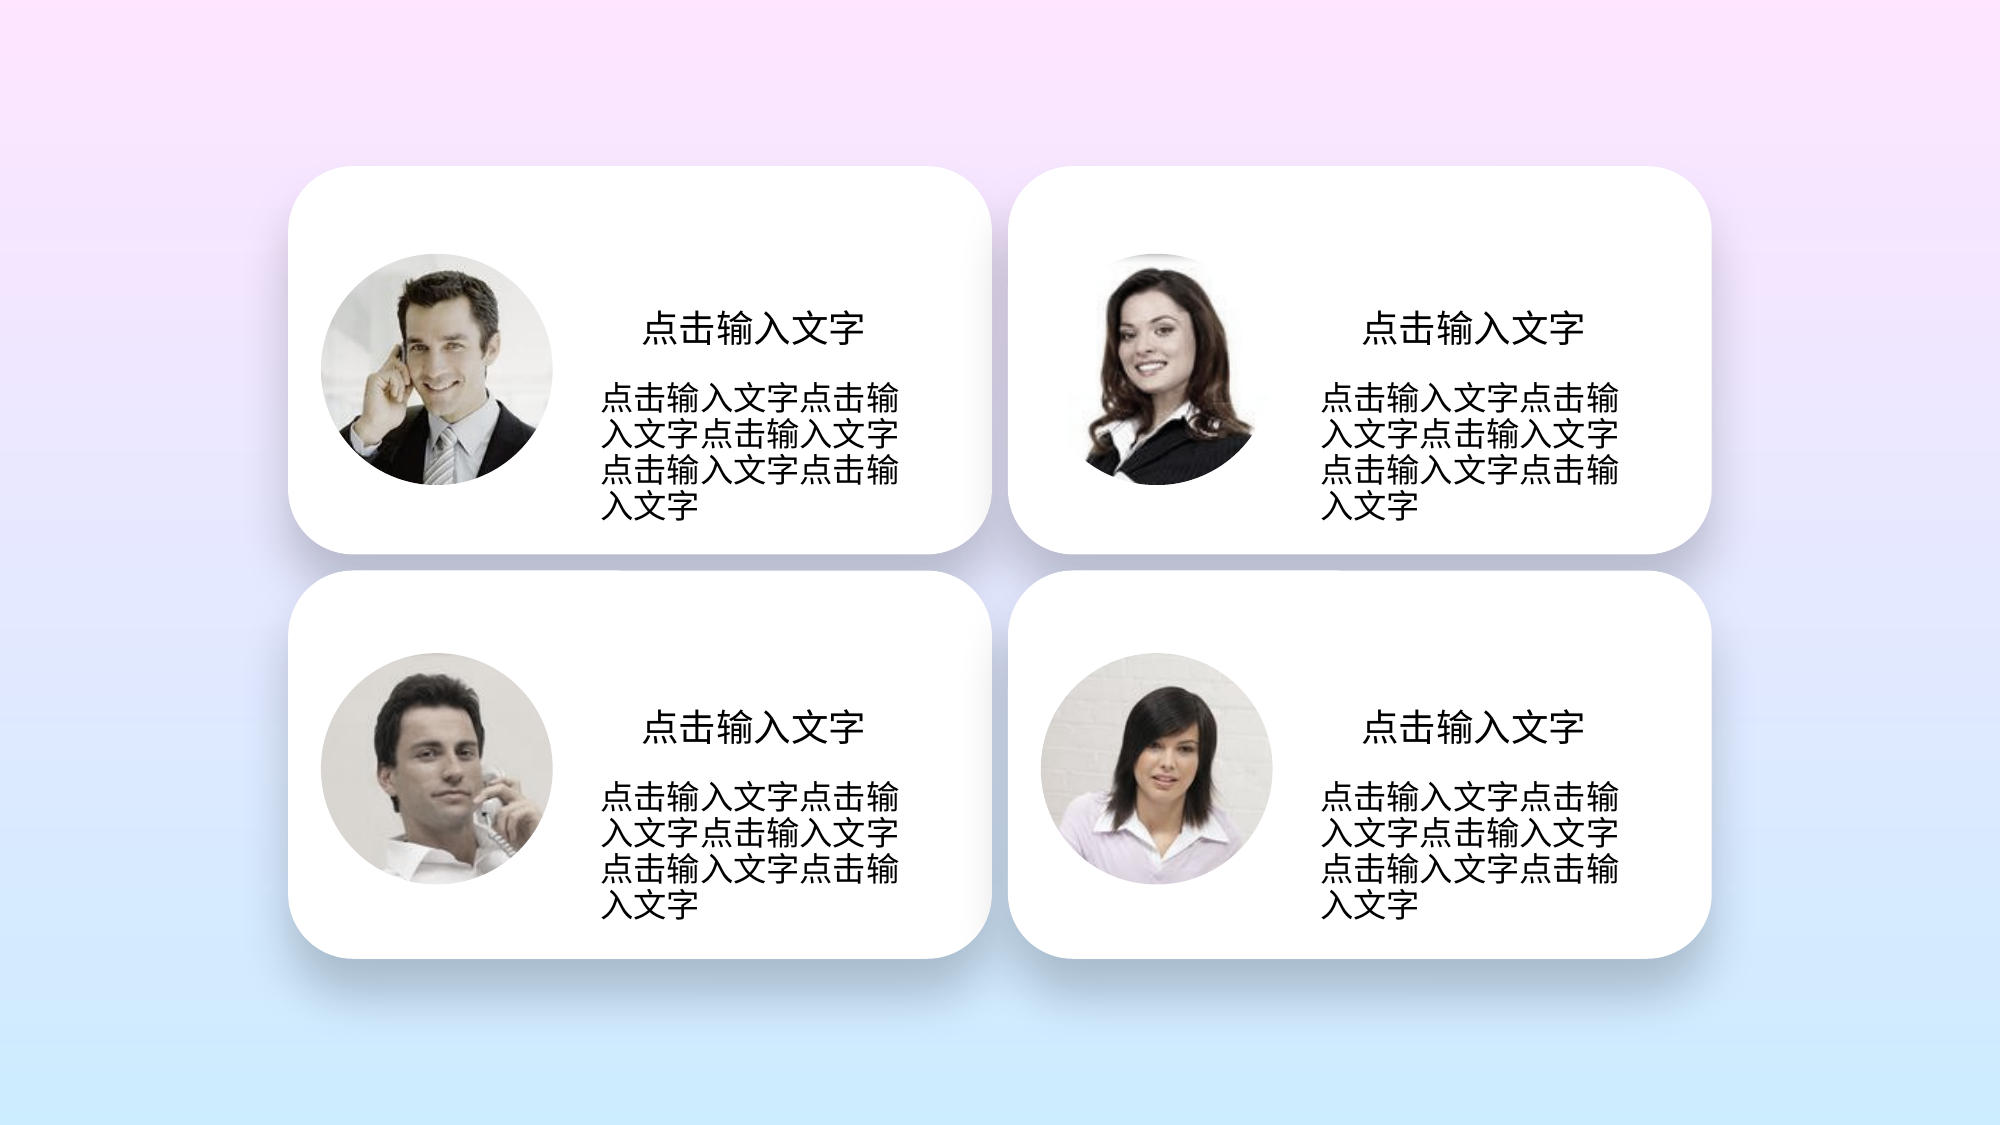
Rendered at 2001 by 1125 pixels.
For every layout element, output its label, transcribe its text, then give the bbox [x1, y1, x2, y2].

list 点击输入文字点击输入文字点击输入文字点击输入文字点击输入文字 [585, 374, 922, 506]
text_box [287, 569, 993, 960]
list 点击输入文字 [1305, 698, 1642, 762]
list 点击输入文字点击输入文字点击输入文字点击输入文字点击输入文字 [1305, 773, 1642, 906]
list 点击输入文字 [1305, 298, 1642, 363]
list 点击输入文字点击输入文字点击输入文字点击输入文字点击输入文字 [585, 773, 922, 906]
picture [320, 653, 553, 885]
picture [320, 253, 553, 486]
picture [1040, 653, 1273, 885]
list 点击输入文字 [585, 698, 922, 762]
picture [1040, 253, 1273, 486]
text_box [1006, 569, 1713, 960]
list 点击输入文字点击输入文字点击输入文字点击输入文字点击输入文字 [1305, 374, 1642, 506]
list 点击输入文字 [585, 298, 922, 363]
text_box [287, 165, 993, 556]
text_box [1006, 165, 1713, 556]
